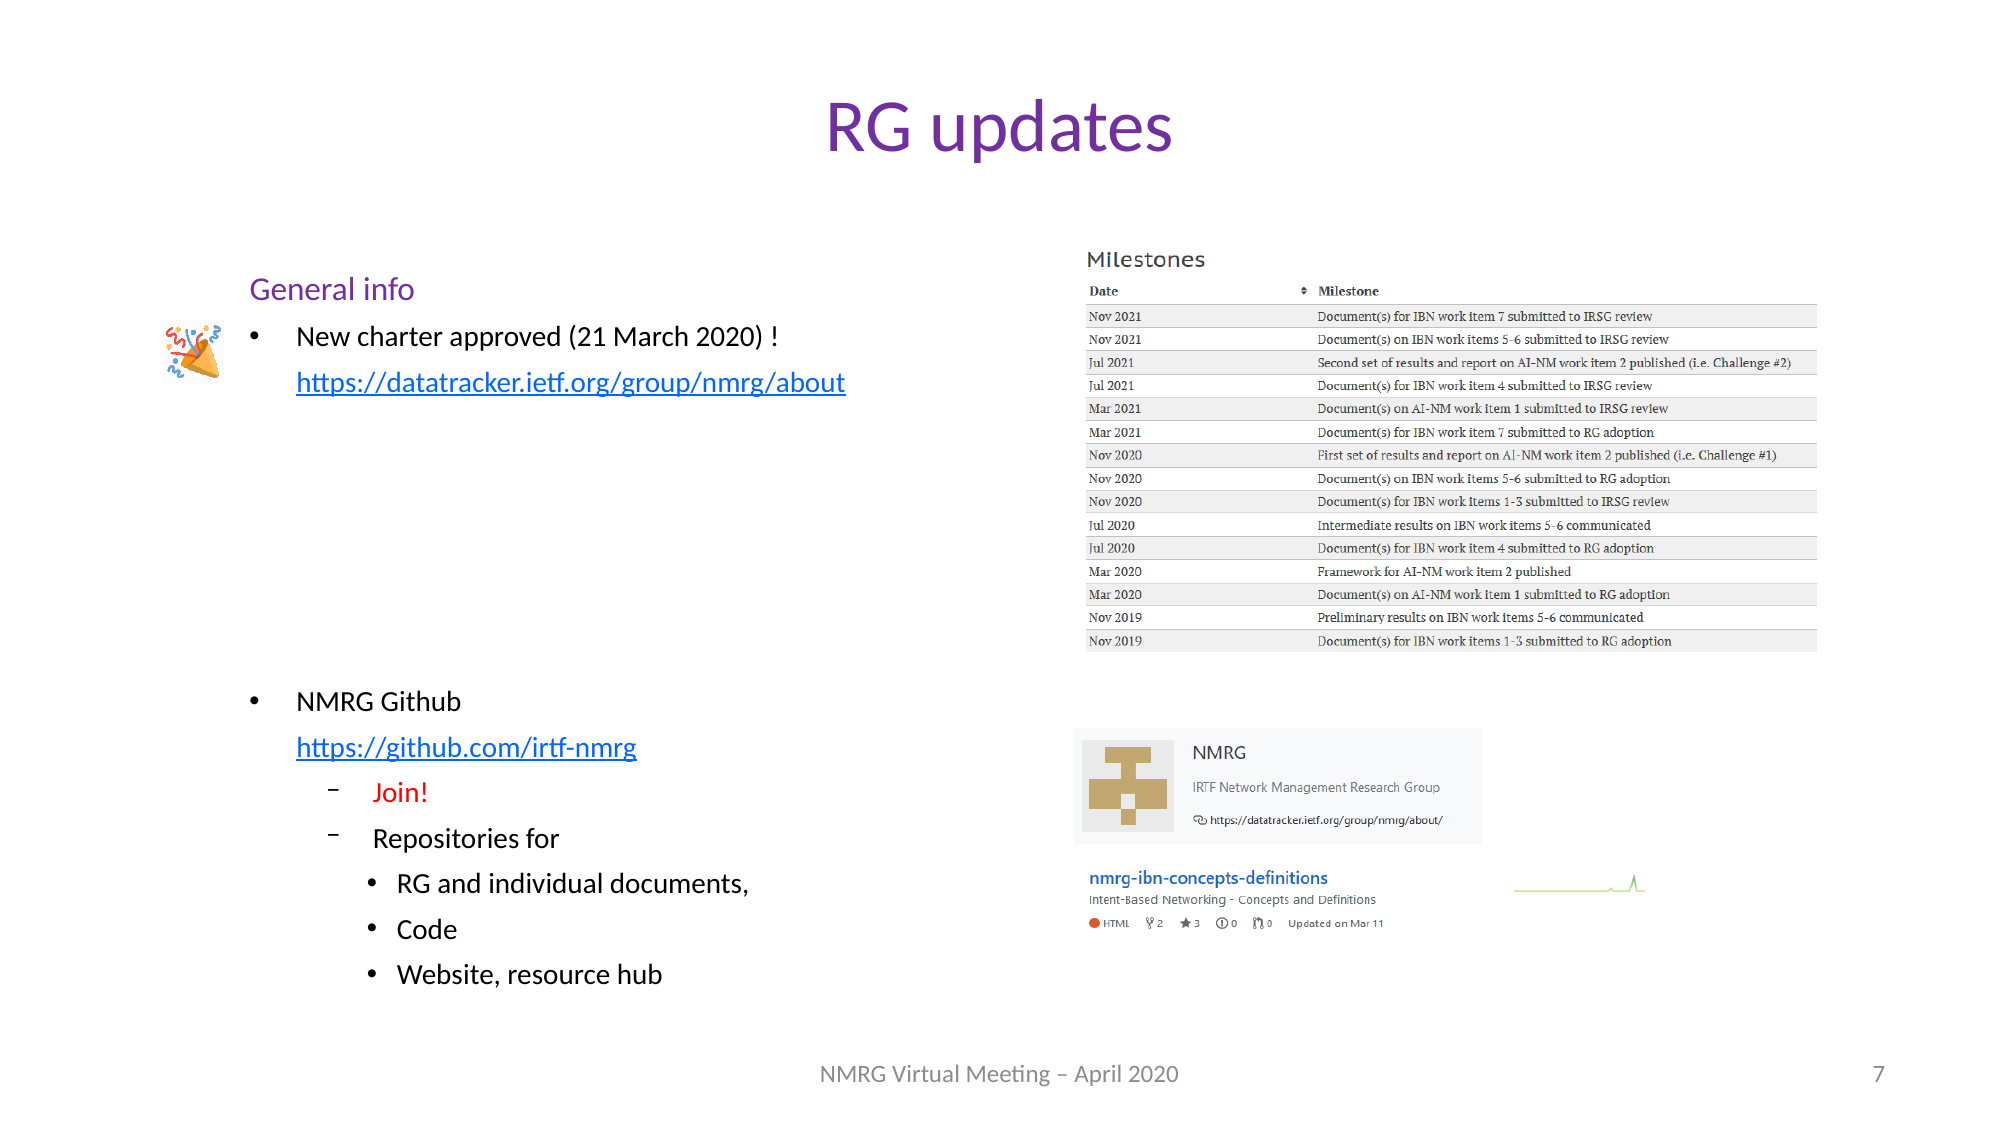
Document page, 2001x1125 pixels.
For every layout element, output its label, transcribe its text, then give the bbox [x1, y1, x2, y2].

text_box 7 [1433, 1042, 1900, 1103]
picture [161, 319, 225, 384]
picture [1073, 247, 1817, 668]
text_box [1073, 728, 1646, 951]
text_box NMRG Virtual Meeting – April 2020 [683, 1042, 1317, 1103]
text_box RG updates [99, 55, 1900, 188]
text_box General info New charter approved (21 March 2020) ! https://datatracker.ietf.org/group/nmrg/about NMRG Github https://github.com/irtf-nmrg Join! Repositories for RG and individual documents, Code Website, resource hub [161, 247, 1900, 1005]
